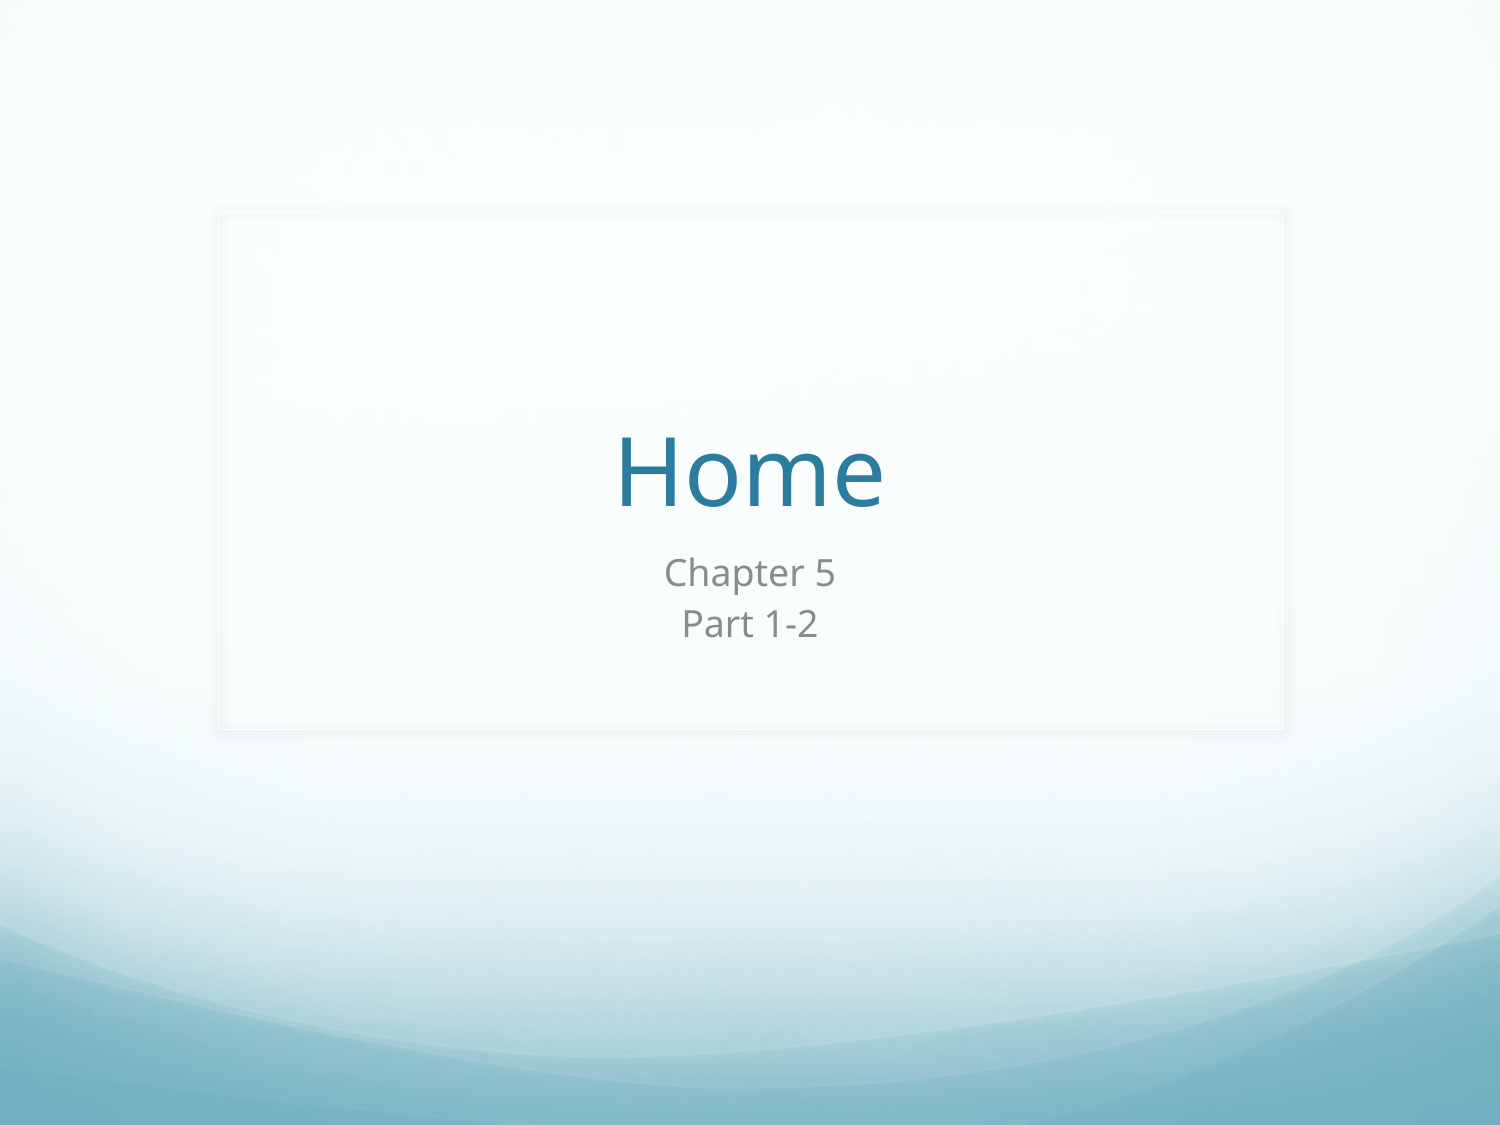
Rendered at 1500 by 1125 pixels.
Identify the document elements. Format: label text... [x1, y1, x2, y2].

title Home [217, 249, 1283, 533]
subtitle Chapter 5 Part 1-2 [217, 541, 1283, 692]
